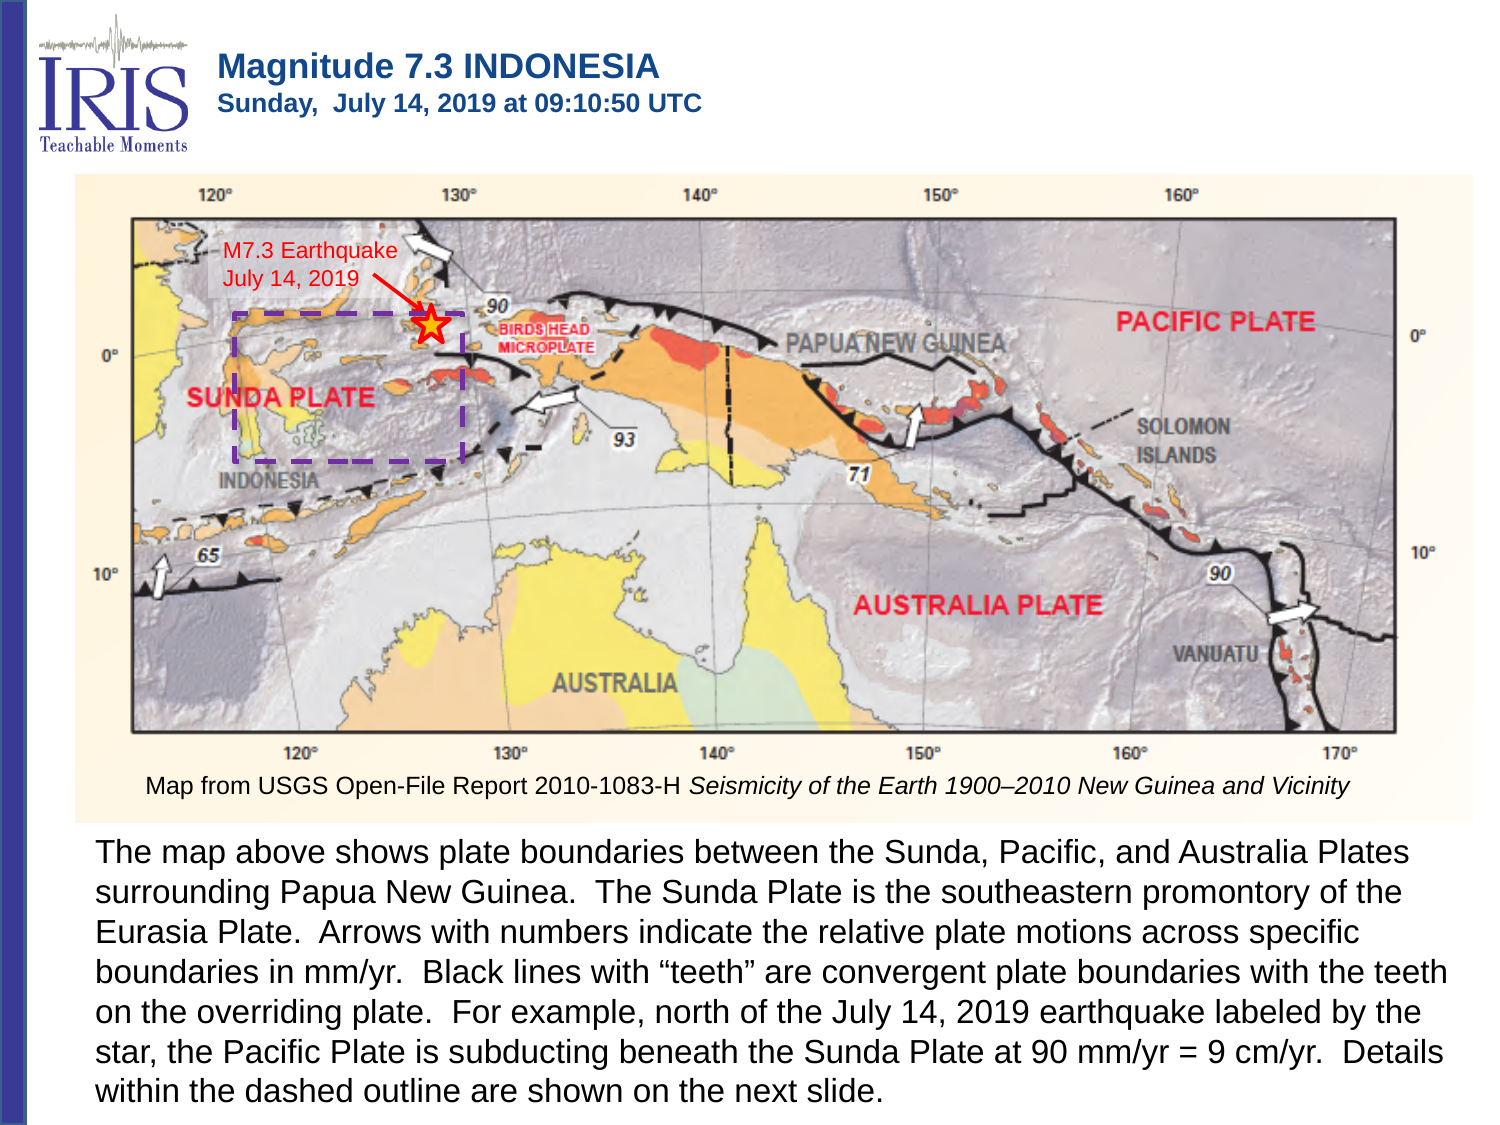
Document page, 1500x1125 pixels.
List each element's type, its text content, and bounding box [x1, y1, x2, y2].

subtitle The map above shows plate boundaries between the Sunda, Pacific, and Australia Plates surrounding Papua New Guinea. The Sunda Plate is the southeastern promontory of the Eurasia Plate. Arrows with numbers indicate the relative plate motions across specific boundaries in mm/yr. Black lines with “teeth” are convergent plate boundaries with the teeth on the overriding plate. For example, north of the July 14, 2019 earthquake labeled by the star, the Pacific Plate is subducting beneath the Sunda Plate at 90 mm/yr = 9 cm/yr. Details within the dashed outline are shown on the next slide. [80, 824, 1478, 1113]
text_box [372, 273, 426, 314]
picture [74, 174, 1474, 823]
text_box Magnitude 7.3 INDONESIA Sunday, July 14, 2019 at 09:10:50 UTC [202, 0, 1499, 125]
text_box [0, 0, 27, 1125]
picture [39, 12, 188, 165]
